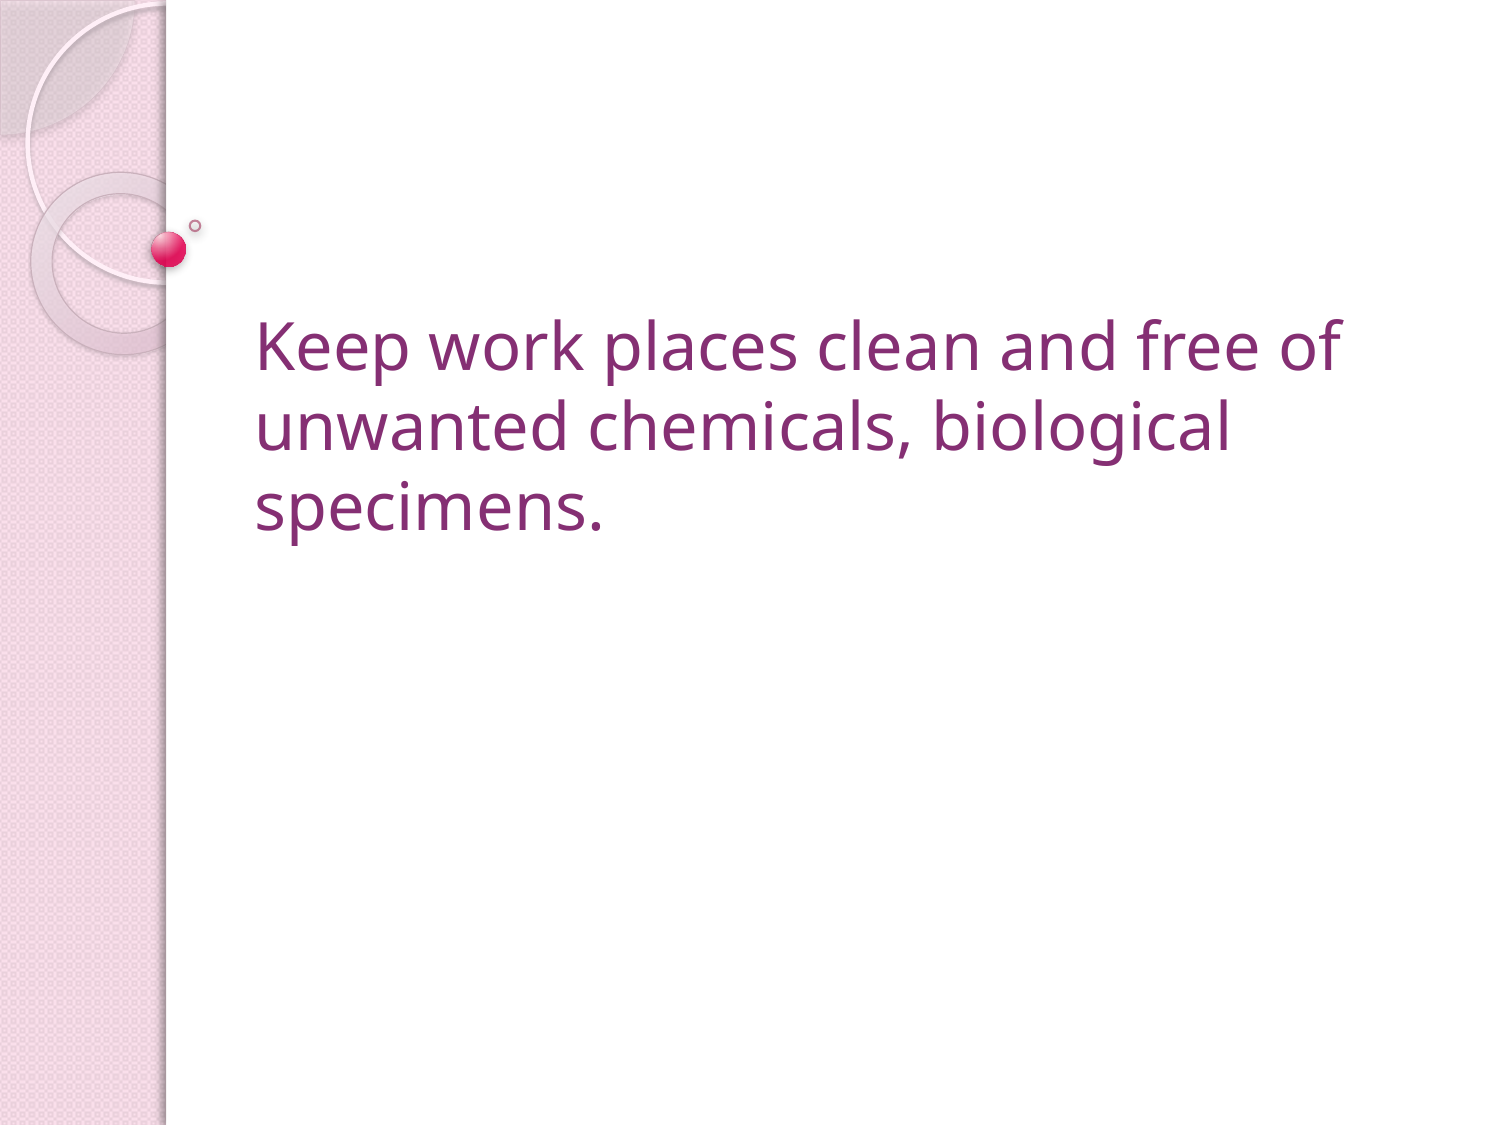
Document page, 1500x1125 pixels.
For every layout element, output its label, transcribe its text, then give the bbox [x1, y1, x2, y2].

subtitle Keep work places clean and free of unwanted chemicals, biological specimens. [234, 303, 1450, 591]
